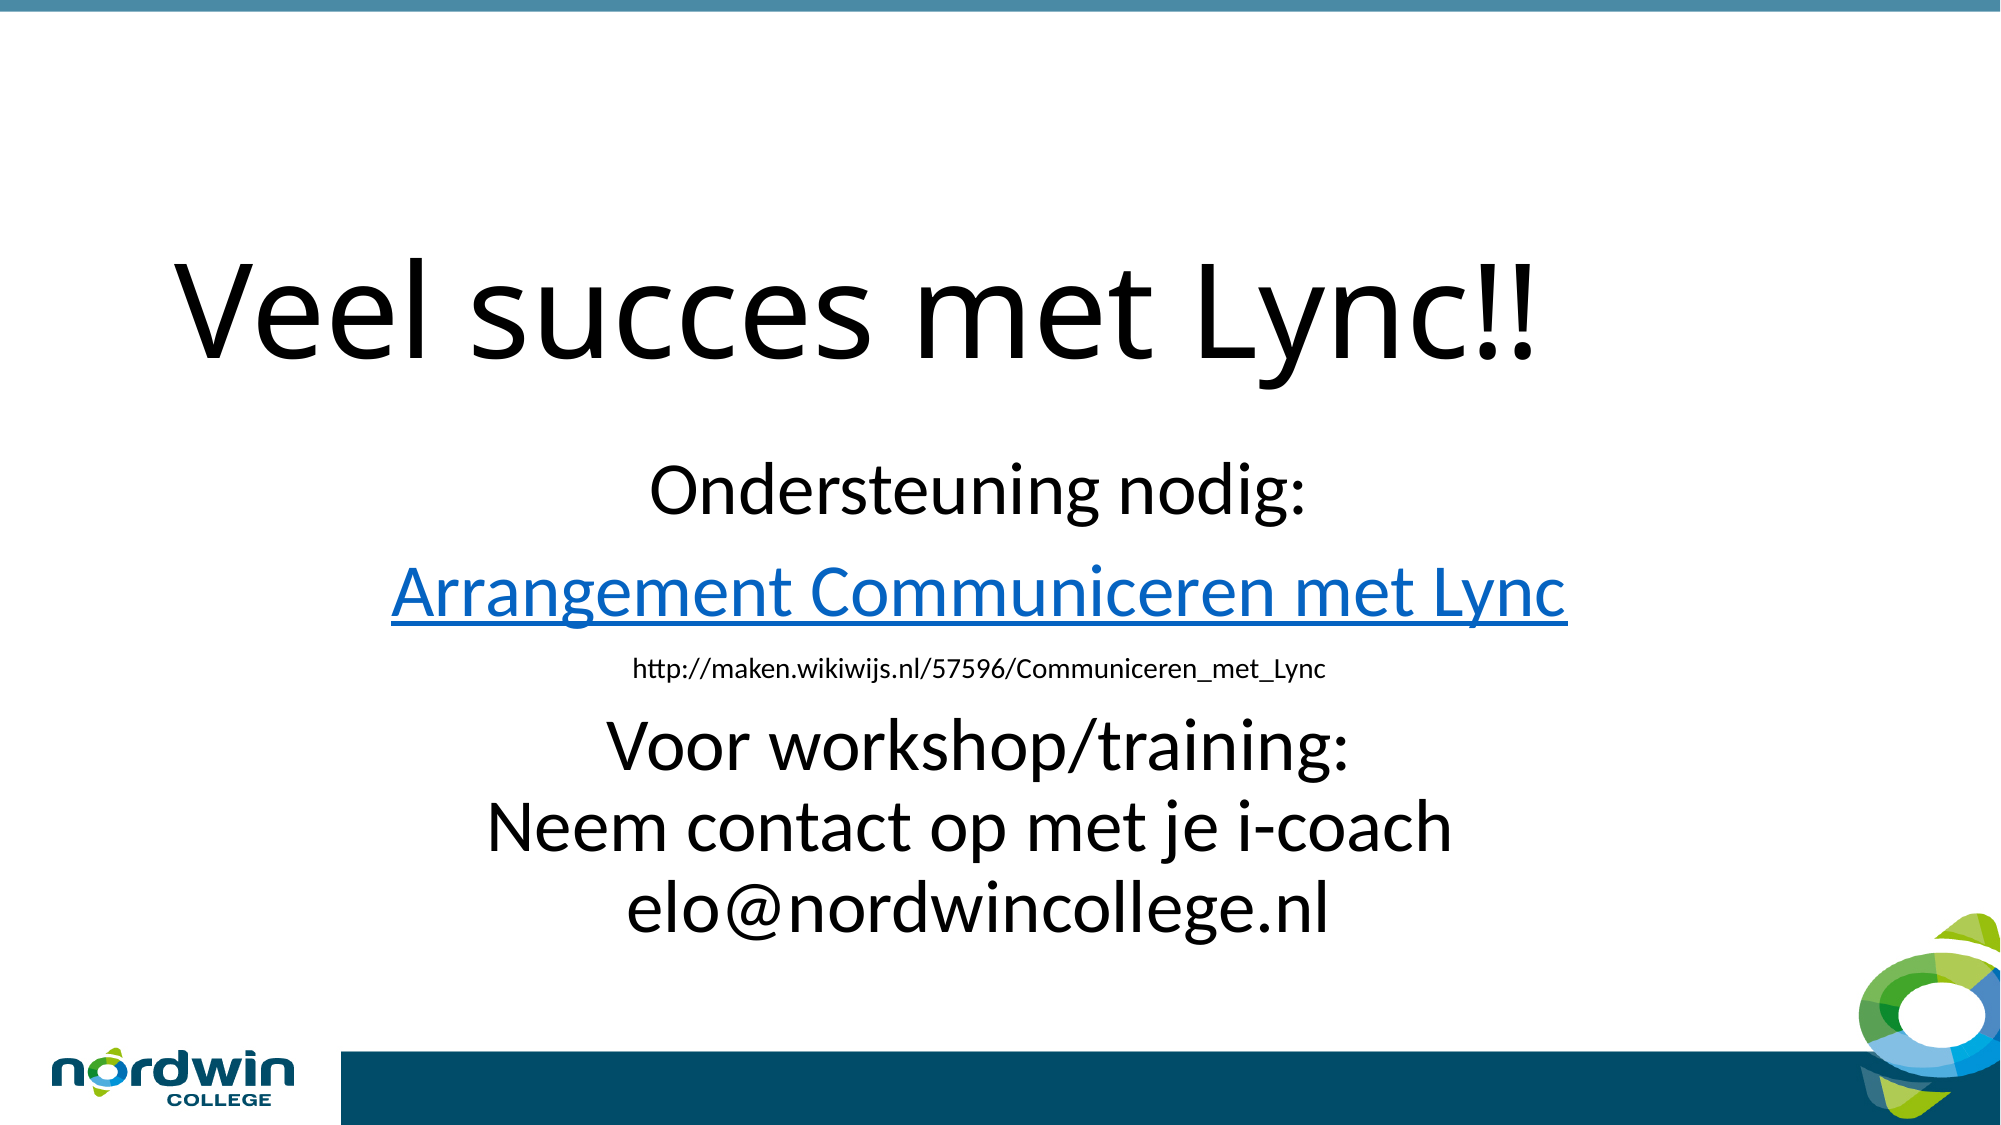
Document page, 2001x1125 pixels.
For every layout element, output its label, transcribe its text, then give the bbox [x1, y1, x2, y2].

picture [1862, 1068, 1948, 1118]
list Ondersteuning nodig: Arrangement Communiceren met Lync http://maken.wikiwijs.nl/57596/Communiceren_met_Lync Voor workshop/training: Neem contact op met je i-coach elo@nordwincollege.nl [116, 442, 1842, 973]
title Veel succes met Lync!! [159, 153, 1885, 395]
picture [0, 0, 2001, 1125]
